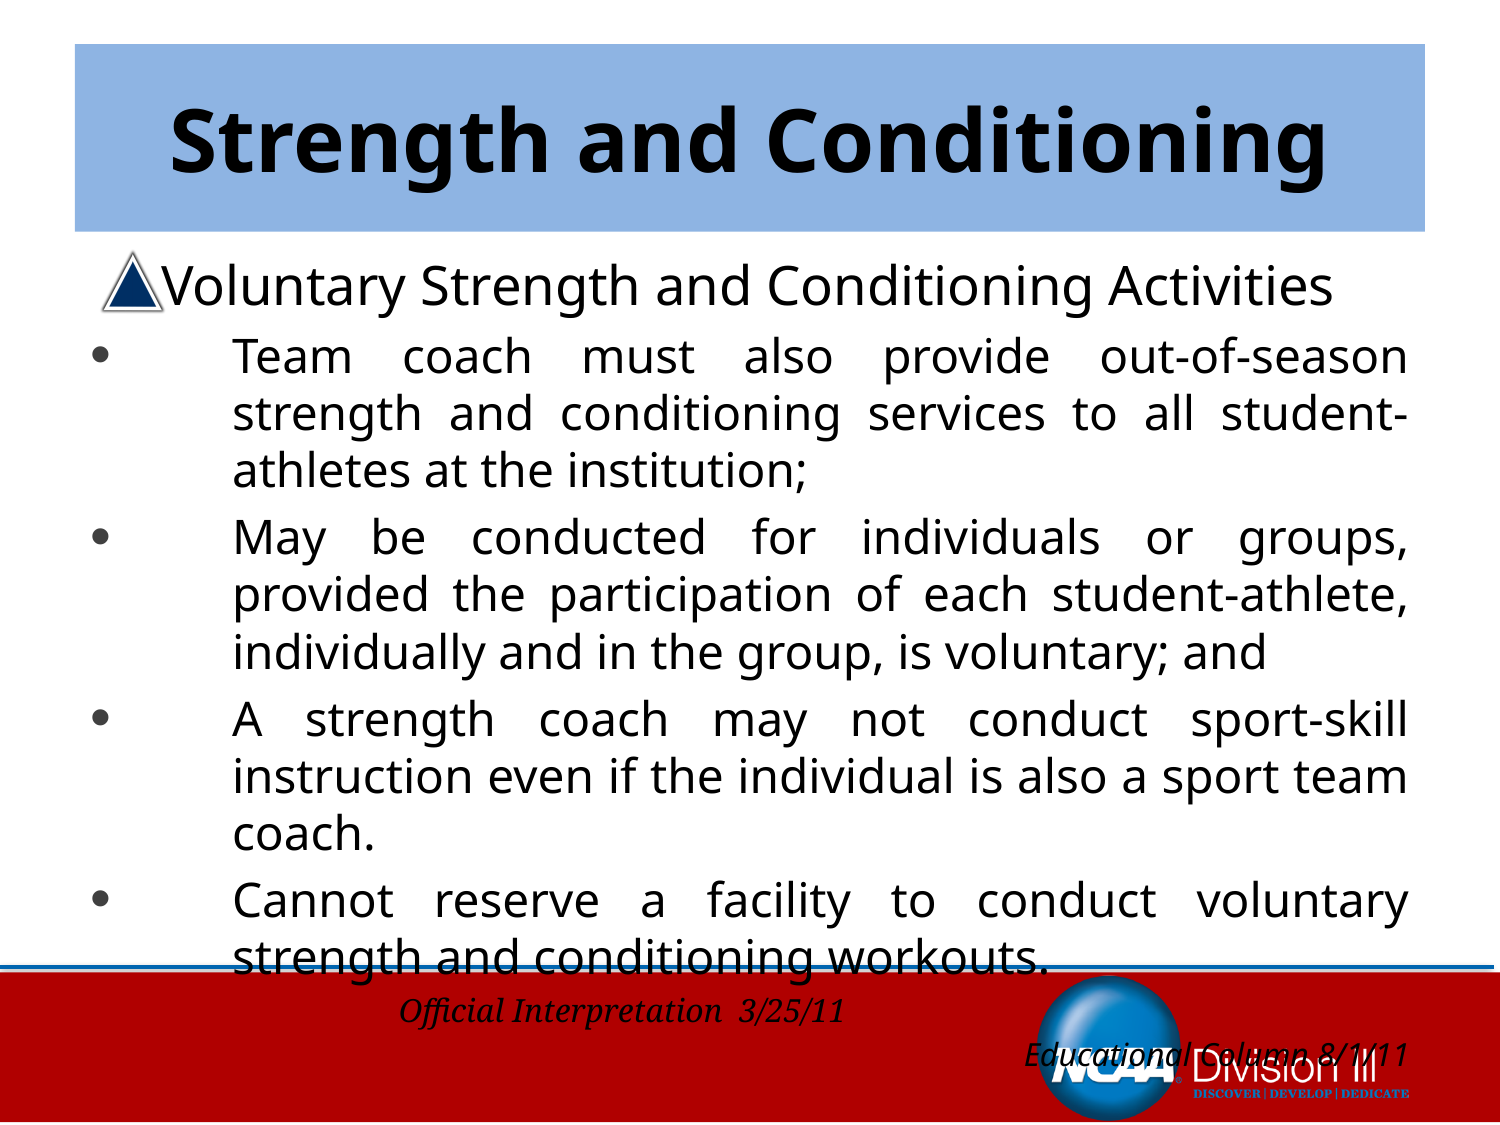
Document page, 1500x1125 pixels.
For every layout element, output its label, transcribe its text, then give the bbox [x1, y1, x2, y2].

picture [1021, 1089, 1423, 1125]
text_box Strength and Conditioning [74, 44, 1425, 232]
picture [90, 240, 175, 326]
list Voluntary Strength and Conditioning Activities Team coach must also provide out-of-season strength and conditioning services to all student-athletes at the institution; May be conducted for individuals or groups, provided the participation of each student-athlete, individually and in the group, is voluntary; and A strength coach may not conduct sport-skill instruction even if the individual is also a sport team coach. Cannot reserve a facility to conduct voluntary strength and conditioning workouts. Official Interpretation 3/25/11 Educational Column 8/1/11 [75, 243, 1425, 1089]
